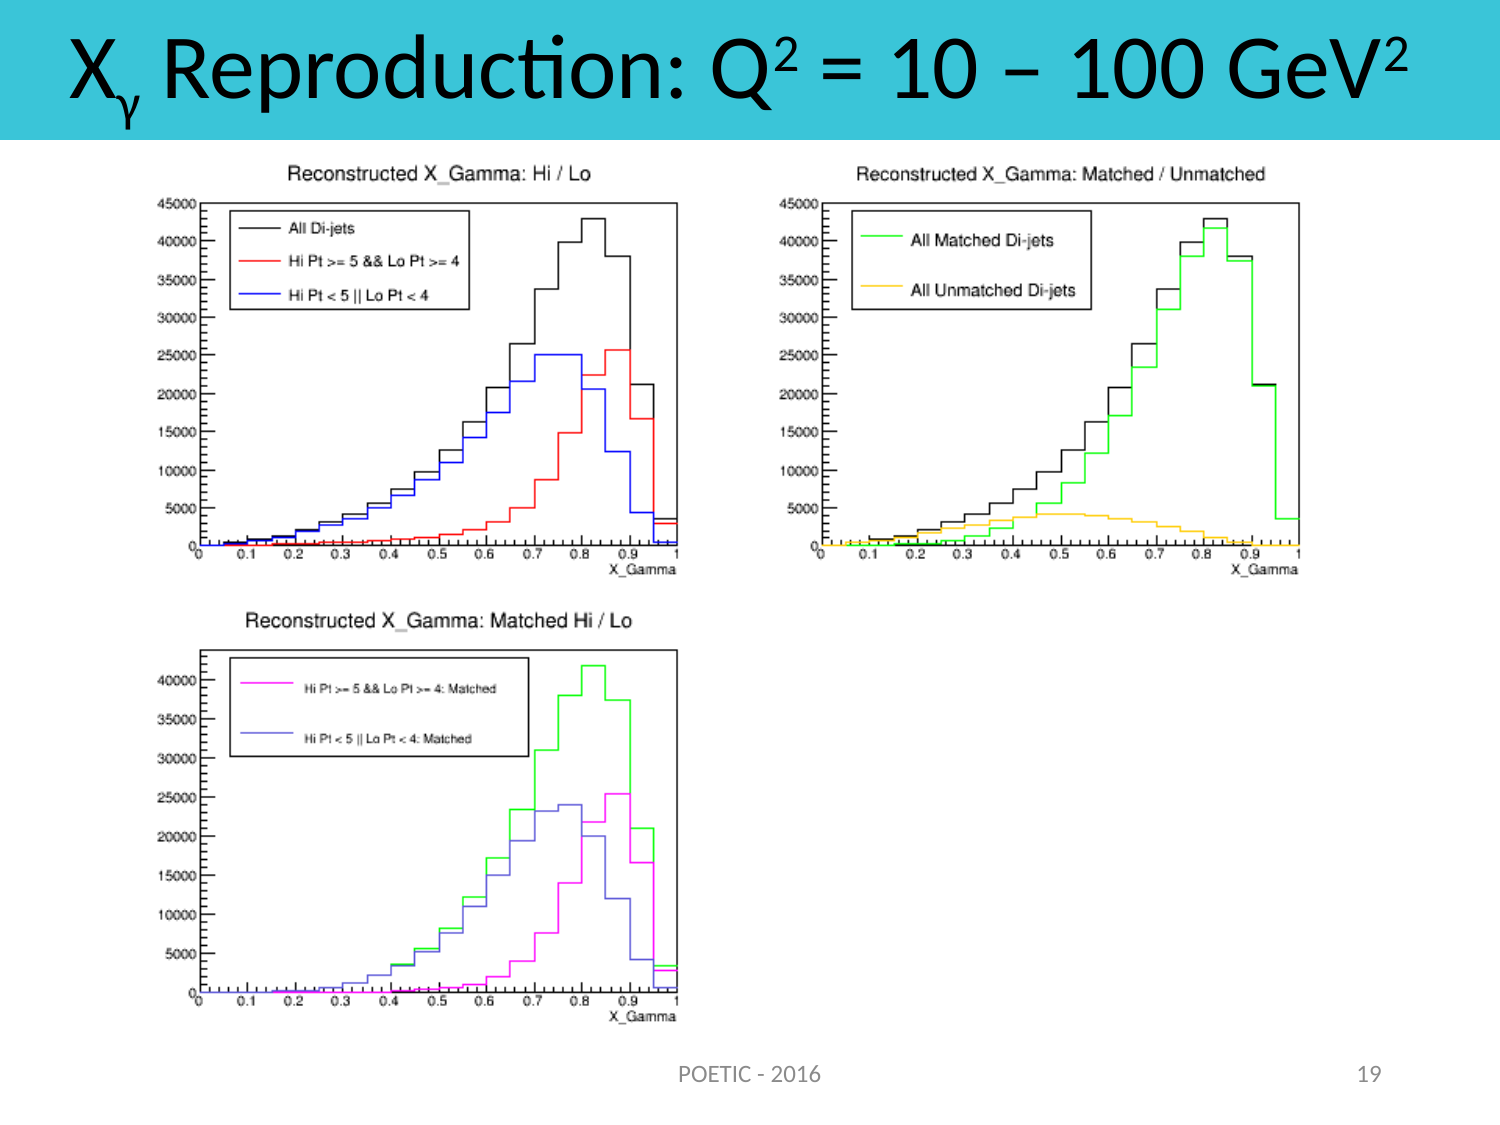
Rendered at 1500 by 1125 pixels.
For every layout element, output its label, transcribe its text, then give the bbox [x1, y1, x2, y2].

picture [128, 151, 1372, 1045]
text_box Xγ Reproduction: Q2 = 10 – 100 GeV2 [0, 0, 1500, 140]
footer POETIC - 2016 [496, 1045, 1004, 1103]
slide_number 19 [1059, 1042, 1397, 1103]
